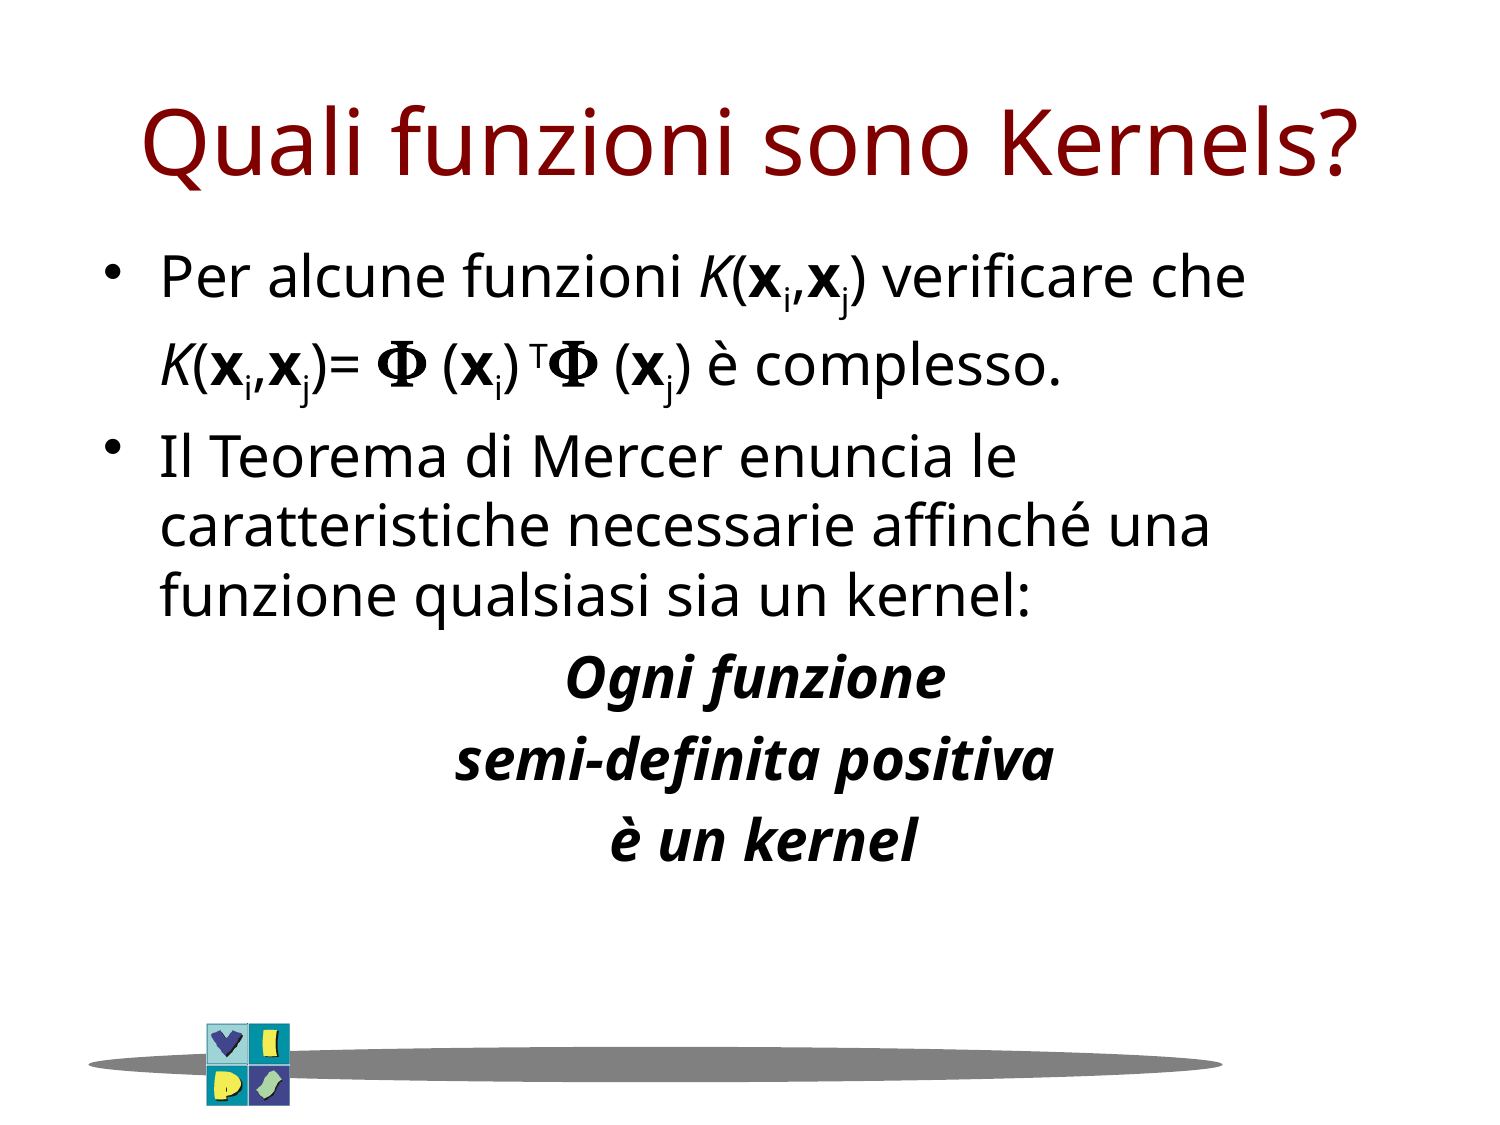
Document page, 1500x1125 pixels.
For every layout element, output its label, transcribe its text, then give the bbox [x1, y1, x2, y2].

title Quali funzioni sono Kernels? [75, 45, 1425, 233]
list Per alcune funzioni K(xi,xj) verificare che K(xi,xj)=  (xi) T (xj) è complesso. Il Teorema di Mercer enuncia le caratteristiche necessarie affinché una funzione qualsiasi sia un kernel: Ogni funzione semi-definita positiva è un kernel [88, 231, 1439, 975]
picture [206, 1023, 290, 1106]
